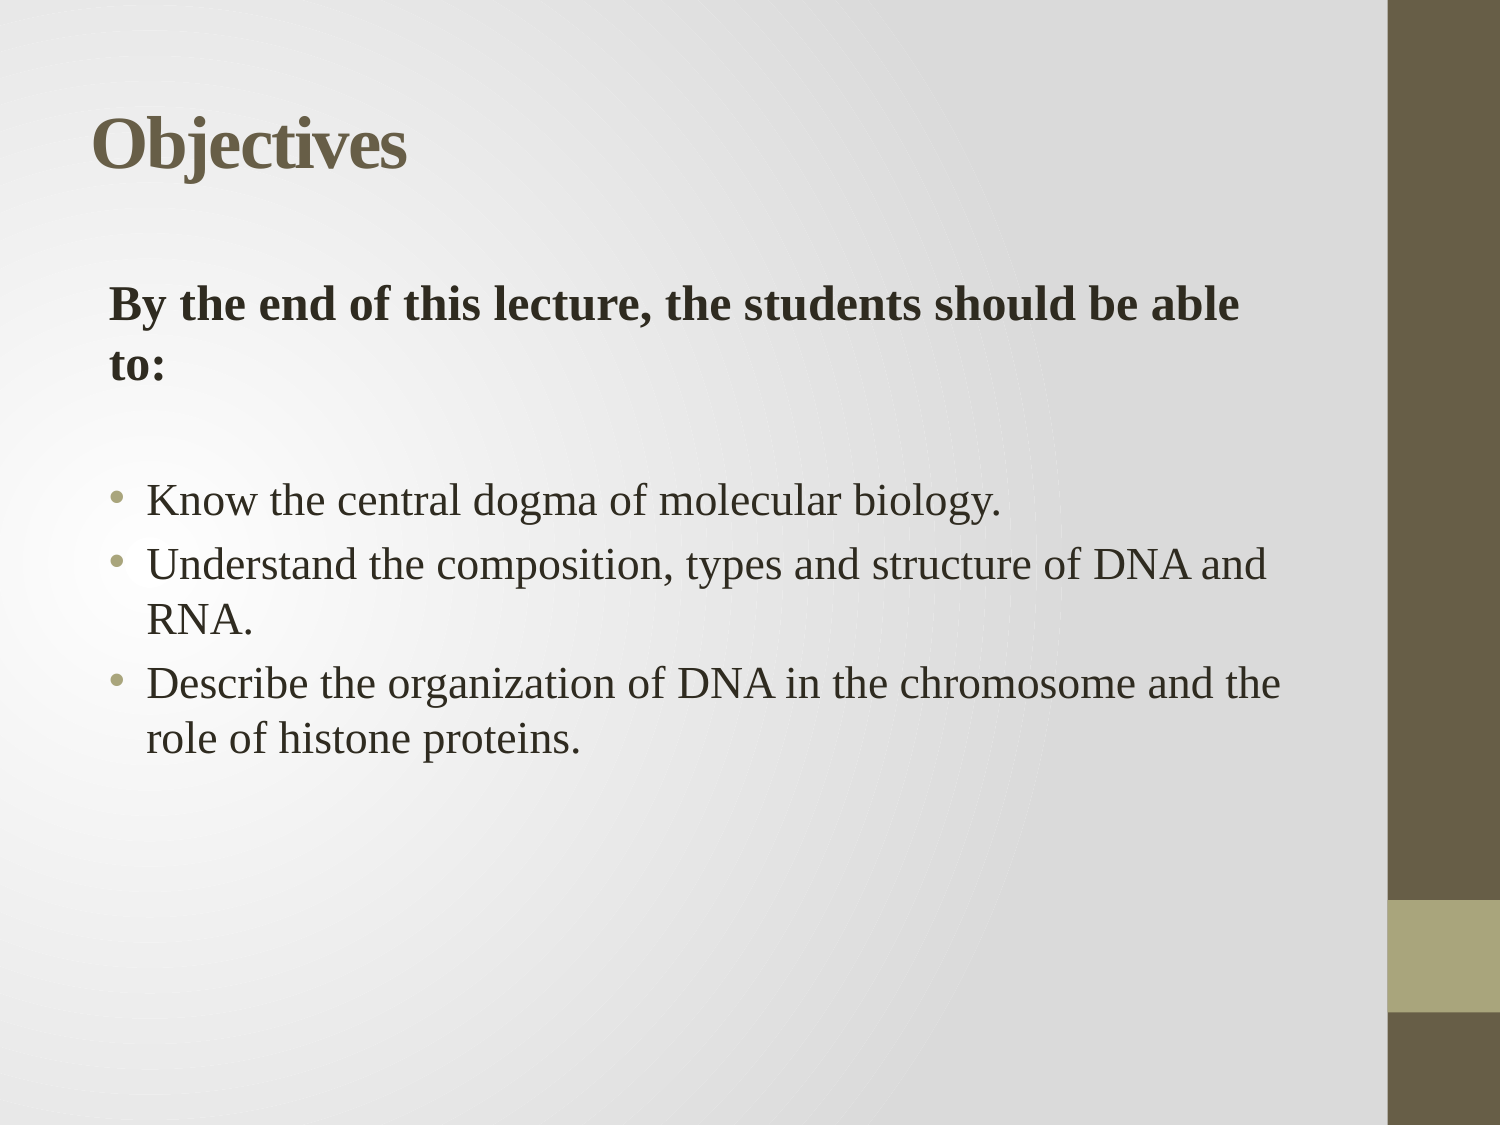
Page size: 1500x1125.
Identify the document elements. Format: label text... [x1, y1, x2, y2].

title Objectives [75, 45, 1325, 233]
list By the end of this lecture, the students should be able to: Know the central dogma of molecular biology. Understand the composition, types and structure of DNA and RNA. Describe the organization of DNA in the chromosome and the role of histone proteins. [75, 262, 1325, 1050]
